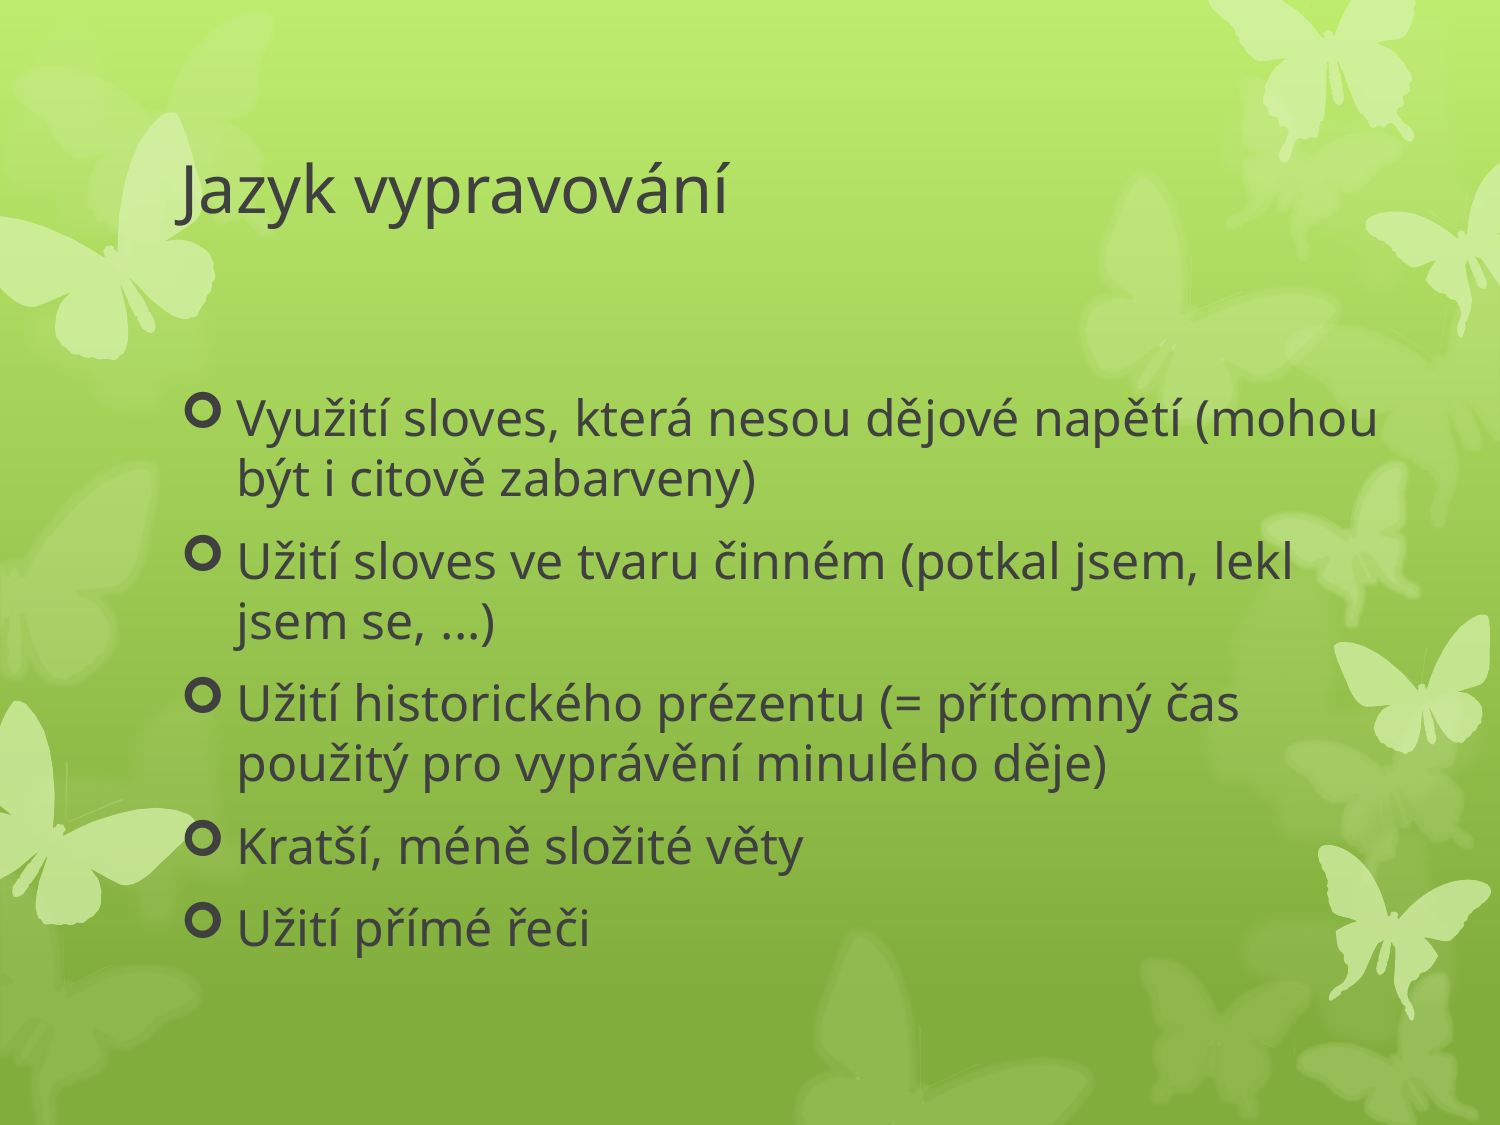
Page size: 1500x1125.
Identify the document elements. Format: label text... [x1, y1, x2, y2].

title Jazyk vypravování [165, 110, 1335, 263]
list Využití sloves, která nesou dějové napětí (mohou být i citově zabarveny) Užití sloves ve tvaru činném (potkal jsem, lekl jsem se, ...) Užití historického prézentu (= přítomný čas použitý pro vyprávění minulého děje) Kratší, méně složité věty Užití přímé řeči [165, 296, 1424, 1047]
